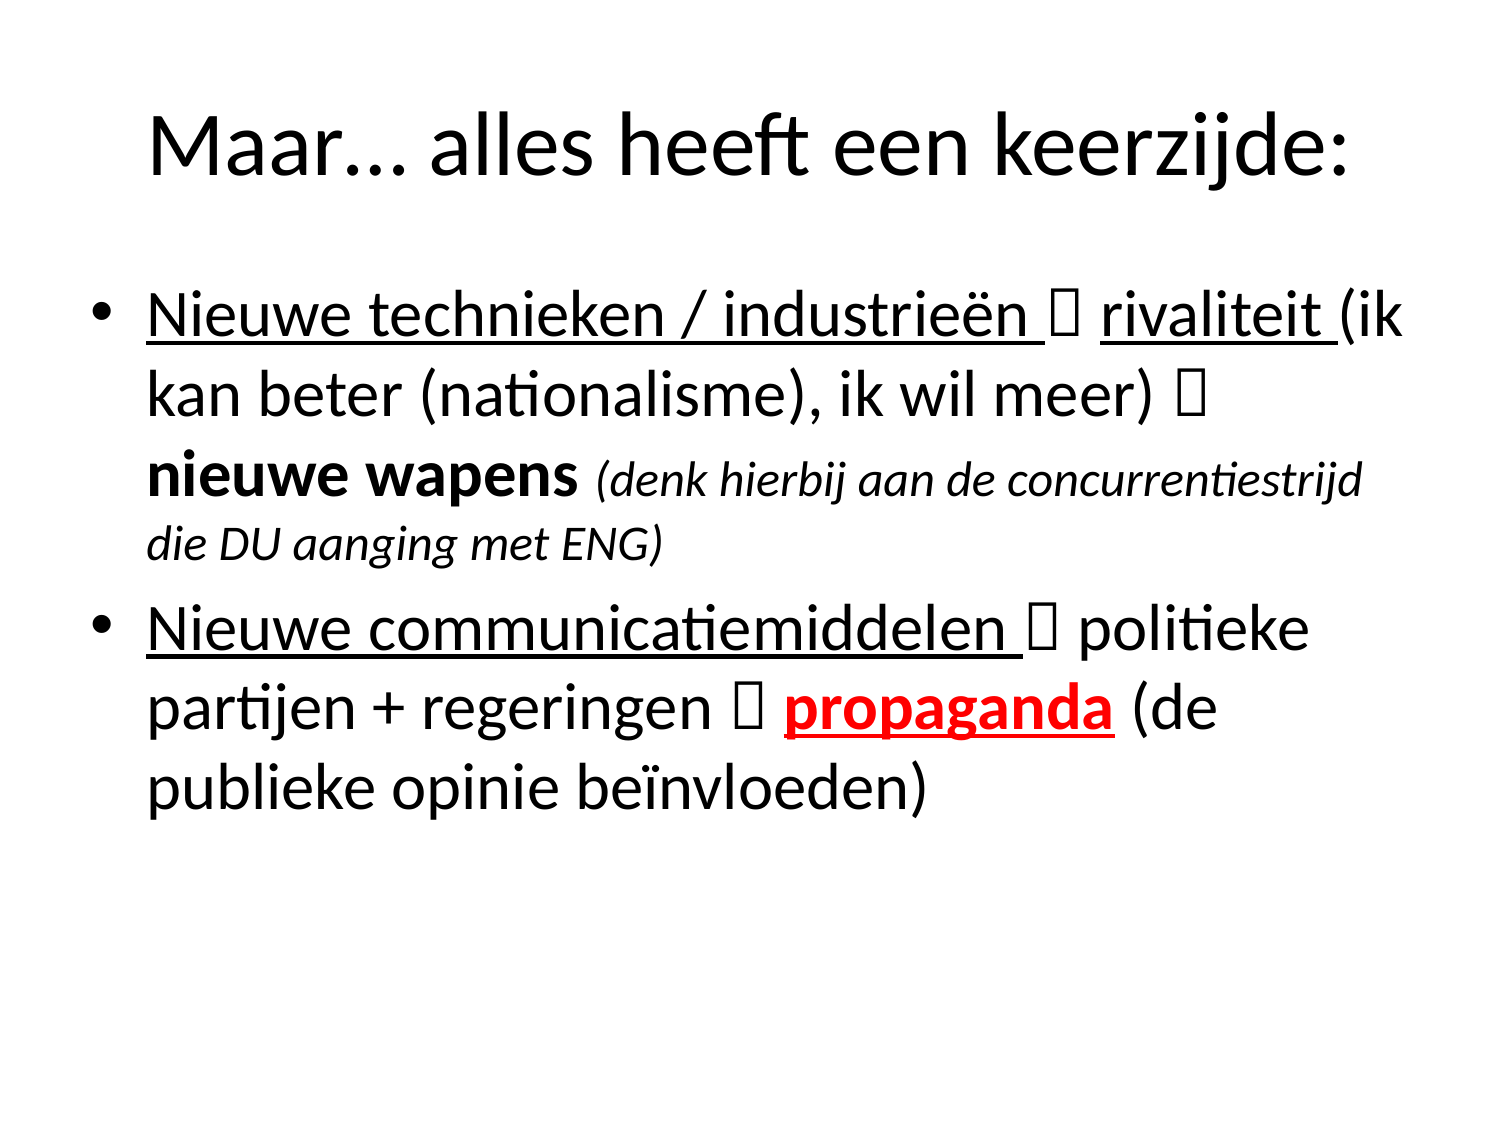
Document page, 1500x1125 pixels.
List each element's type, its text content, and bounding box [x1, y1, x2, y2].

list Nieuwe technieken / industrieën  rivaliteit (ik kan beter (nationalisme), ik wil meer)  nieuwe wapens (denk hierbij aan de concurrentiestrijd die DU aanging met ENG) Nieuwe communicatiemiddelen  politieke partijen + regeringen  propaganda (de publieke opinie beïnvloeden) [75, 262, 1425, 1005]
title Maar… alles heeft een keerzijde: [75, 45, 1425, 233]
